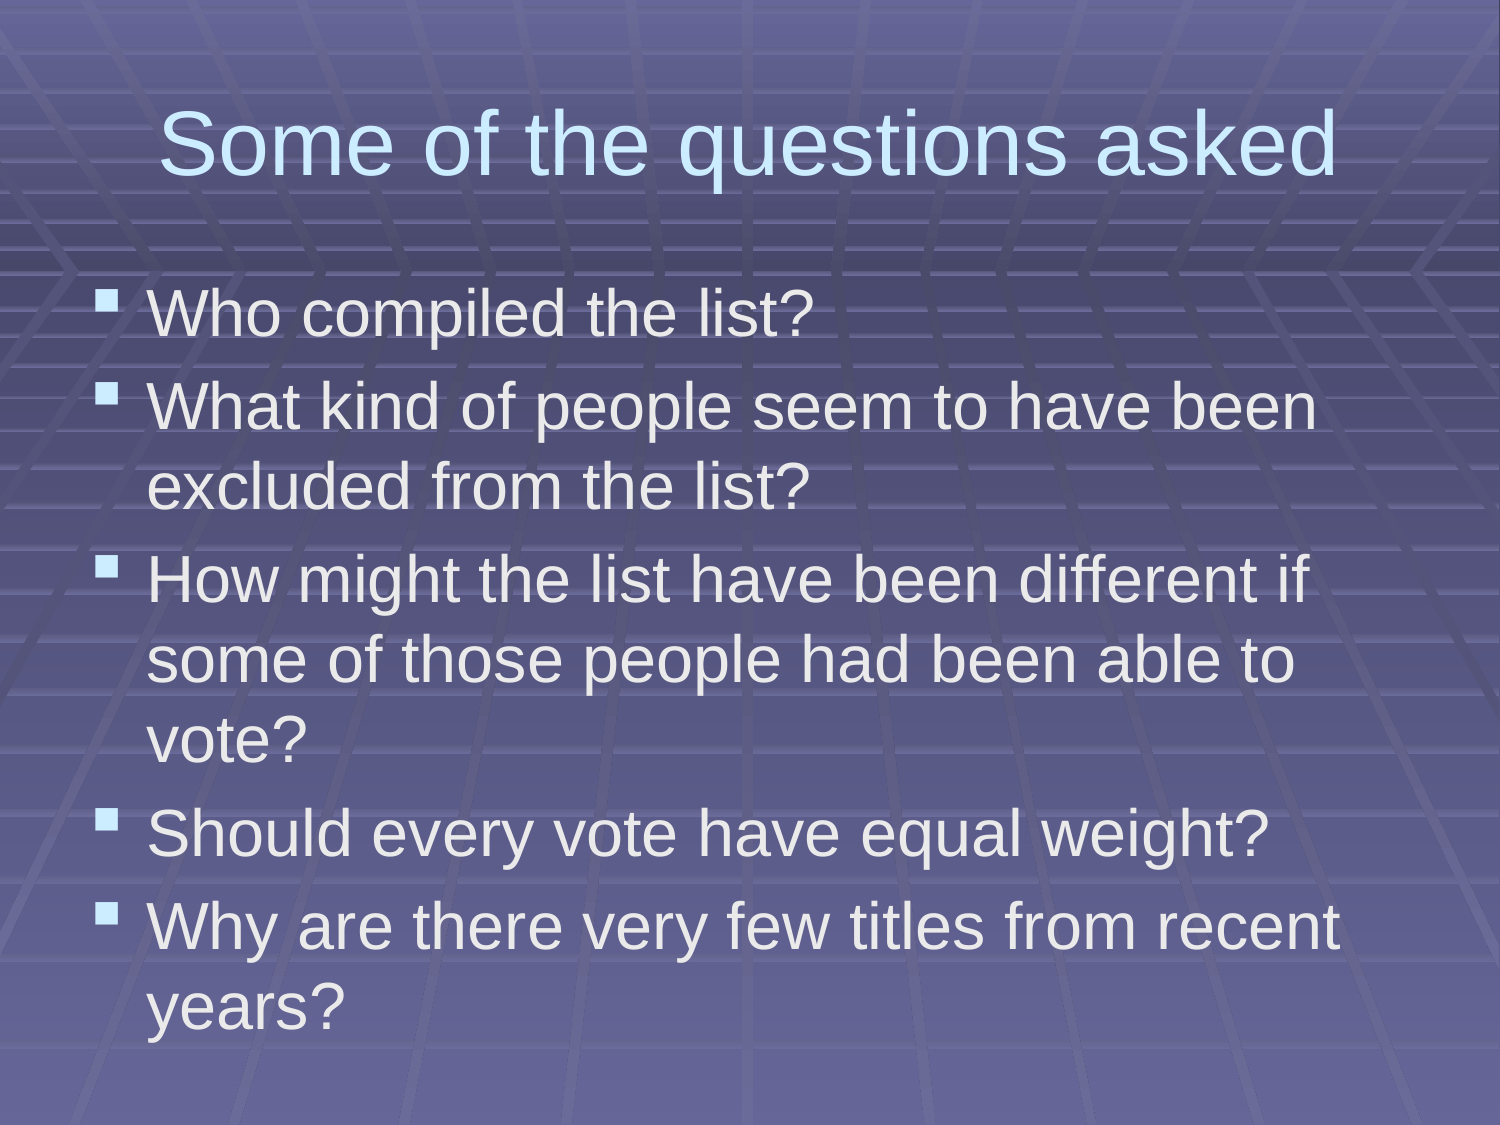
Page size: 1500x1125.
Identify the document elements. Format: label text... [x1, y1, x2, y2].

title Some of the questions asked [74, 44, 1425, 233]
list Who compiled the list? What kind of people seem to have been excluded from the list? How might the list have been different if some of those people had been able to vote? Should every vote have equal weight? Why are there very few titles from recent years? [74, 261, 1425, 1001]
